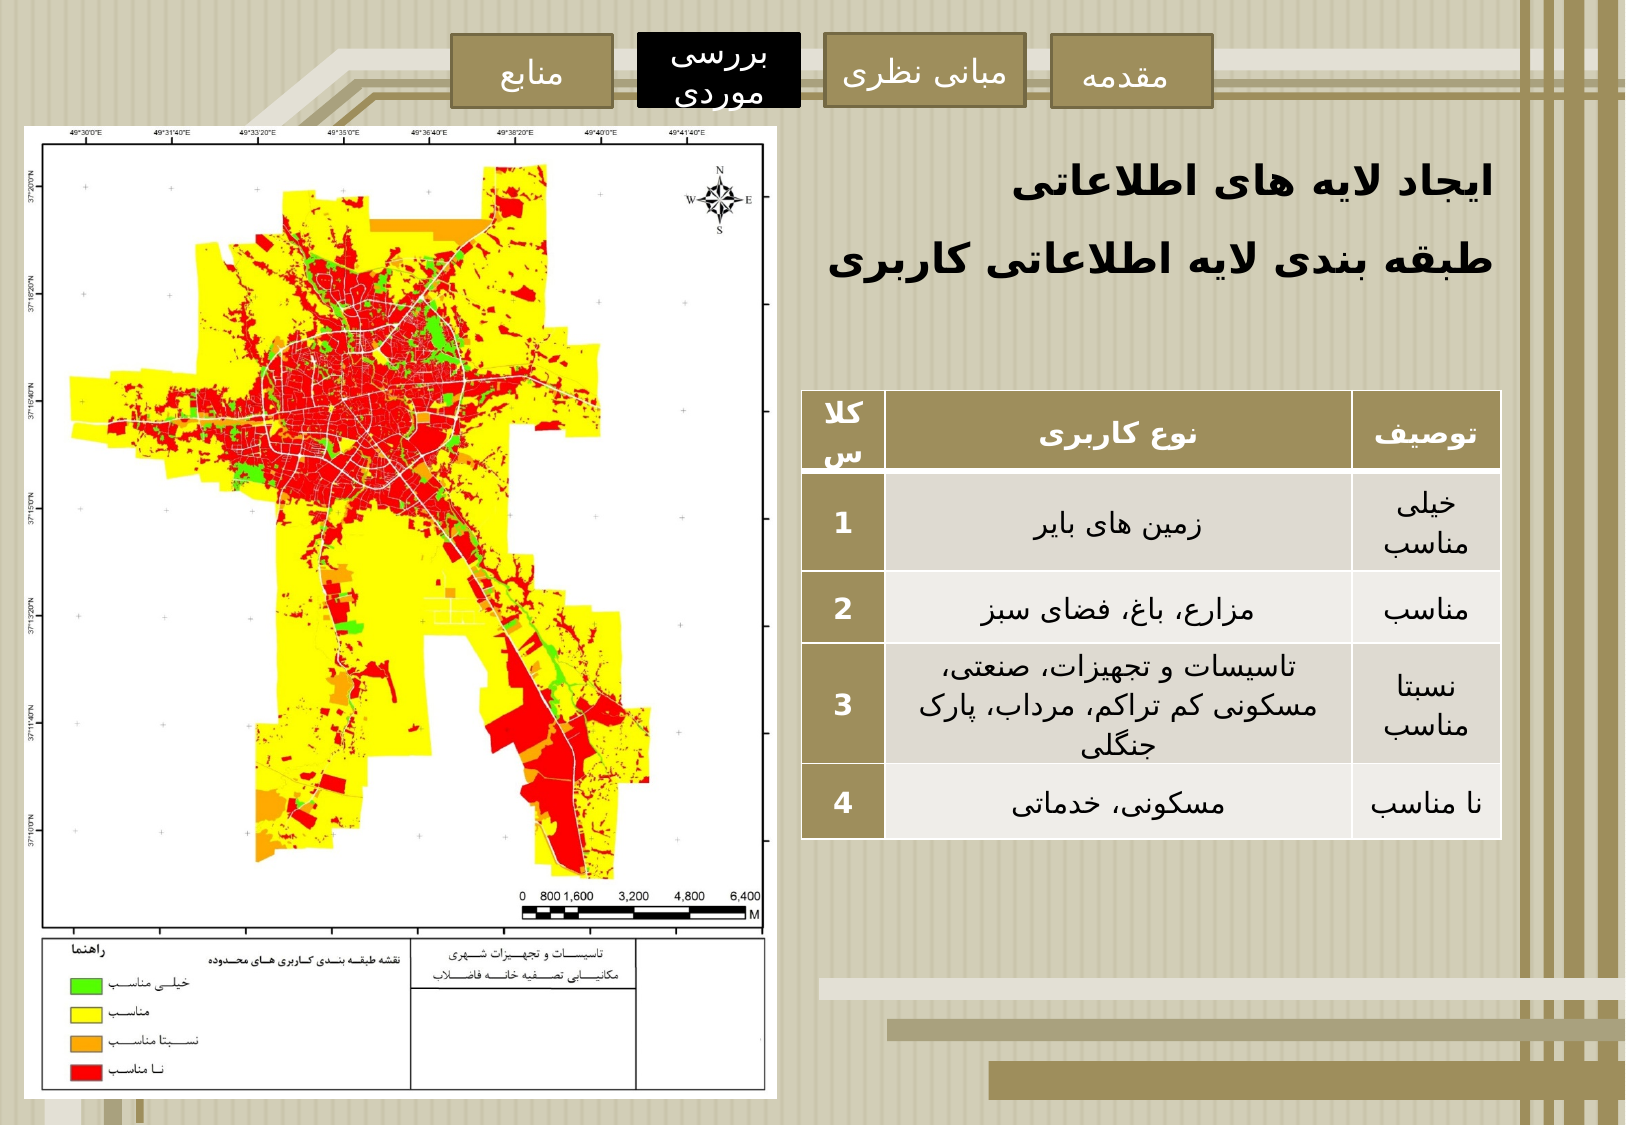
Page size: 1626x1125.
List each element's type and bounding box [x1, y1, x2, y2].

text_box [8, 0, 1625, 1125]
picture [24, 125, 777, 1099]
